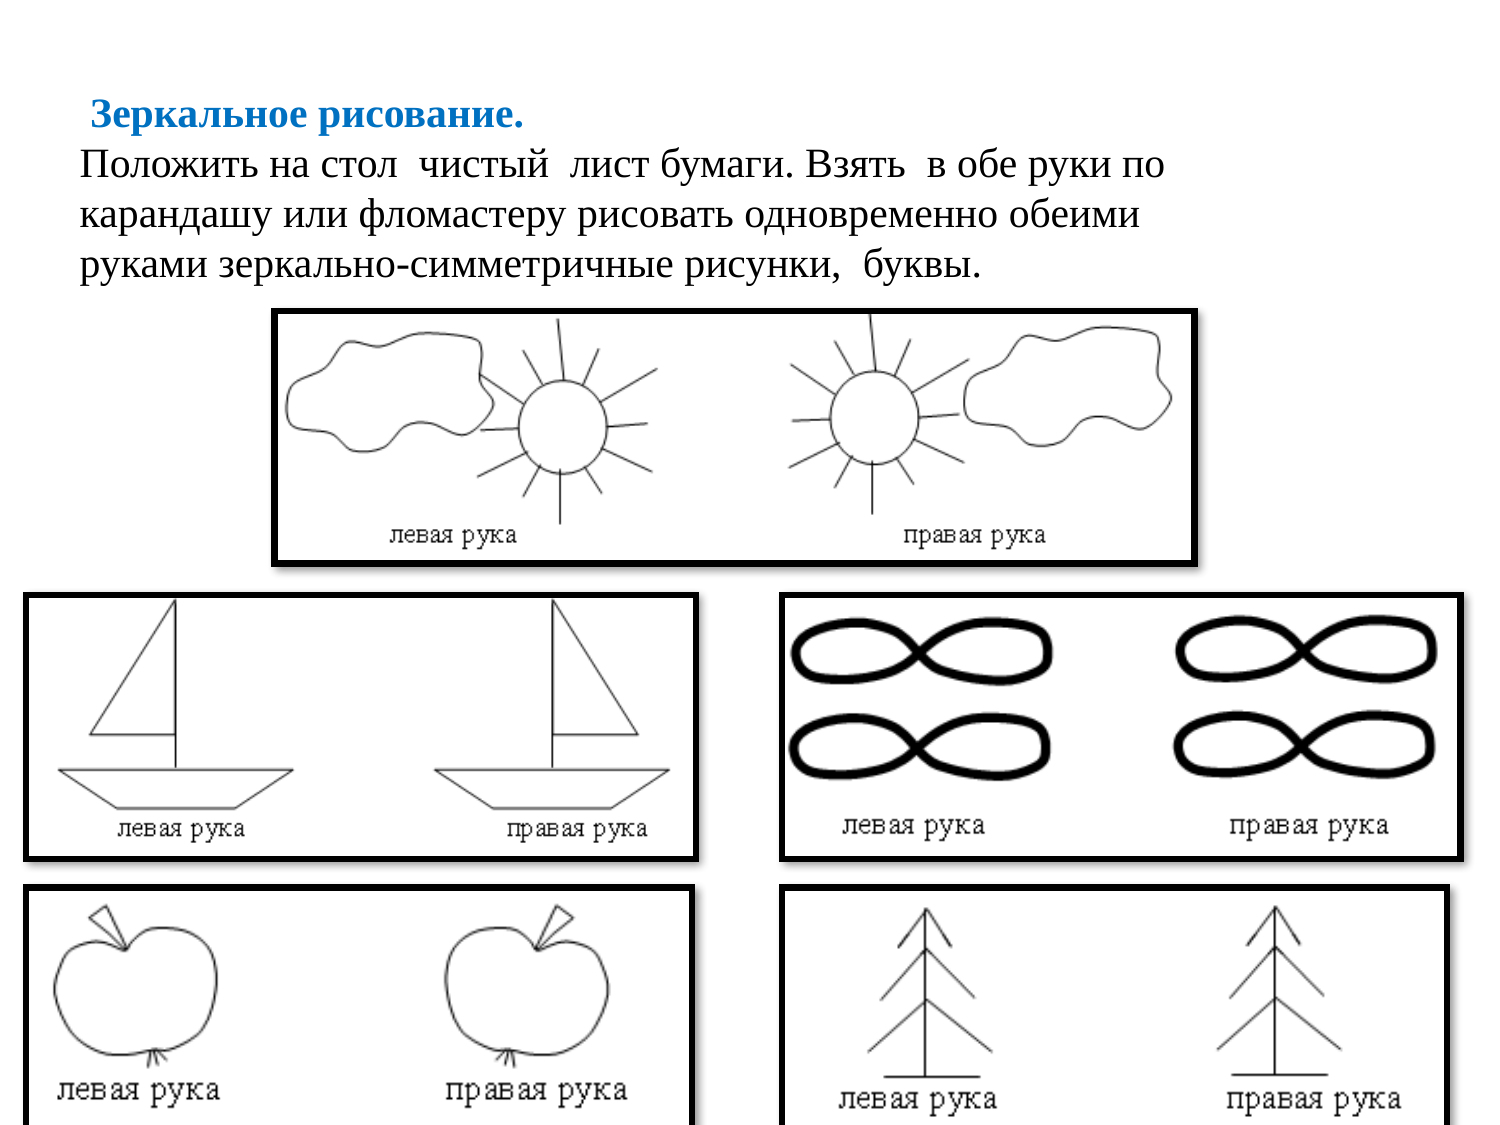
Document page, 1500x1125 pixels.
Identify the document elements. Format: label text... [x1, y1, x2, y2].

text_box Зеркальное рисование. Положить на стол чистый лист бумаги. Взять в обе руки по карандашу или фломастеру рисовать одновременно обеими руками зеркально-симметричные рисунки, буквы. [64, 78, 1258, 293]
picture [277, 314, 1192, 561]
picture [785, 890, 1445, 1125]
picture [785, 597, 1458, 856]
picture [29, 890, 690, 1125]
picture [29, 597, 693, 856]
